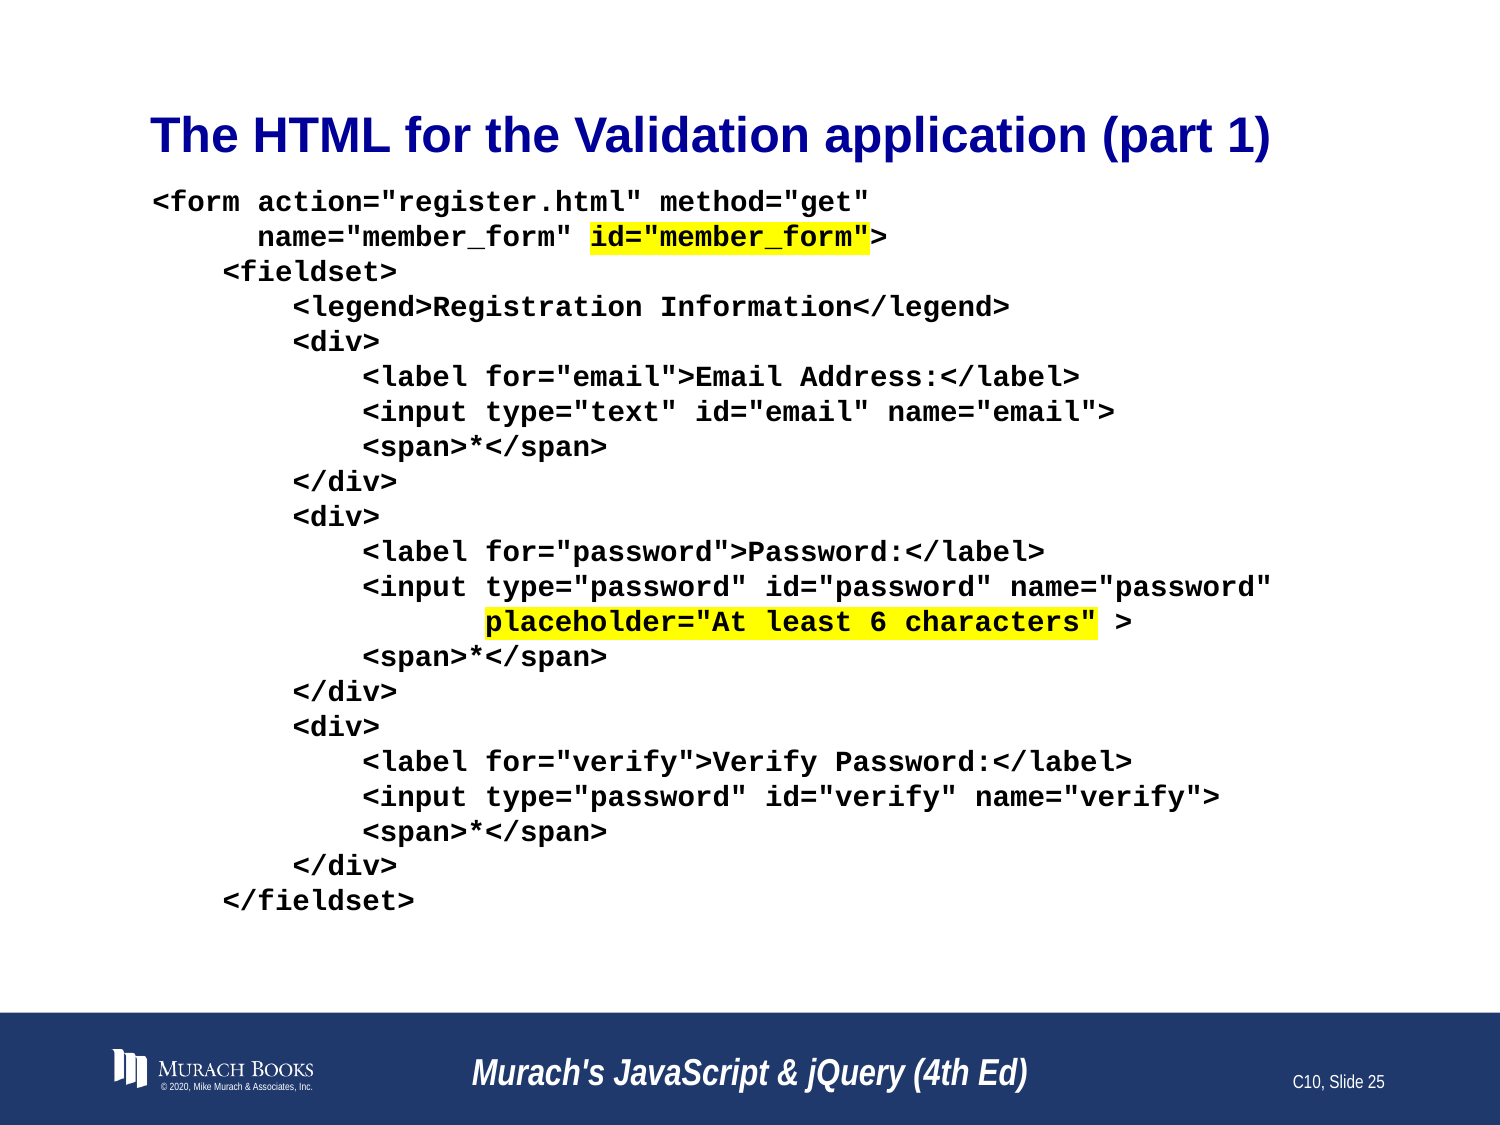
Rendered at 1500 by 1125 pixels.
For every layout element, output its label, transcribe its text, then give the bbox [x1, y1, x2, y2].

list <form action="register.html" method="get" name="member_form" id="member_form"> <fieldset> <legend>Registration Information</legend> <div> <label for="email">Email Address:</label> <input type="text" id="email" name="email"> <span>*</span> </div> <div> <label for="password">Password:</label> <input type="password" id="password" name="password" placeholder="At least 6 characters" > <span>*</span> </div> <div> <label for="verify">Verify Password:</label> <input type="password" id="verify" name="verify"> <span>*</span> </div> </fieldset> [137, 174, 1350, 975]
slide_number C10, Slide 25 [1087, 1025, 1400, 1100]
slide_number Murach's JavaScript & jQuery (4th Ed) [463, 1025, 1050, 1100]
title The HTML for the Validation application (part 1) [150, 102, 1350, 164]
footer © 2020, Mike Murach & Associates, Inc. [12, 1025, 463, 1100]
